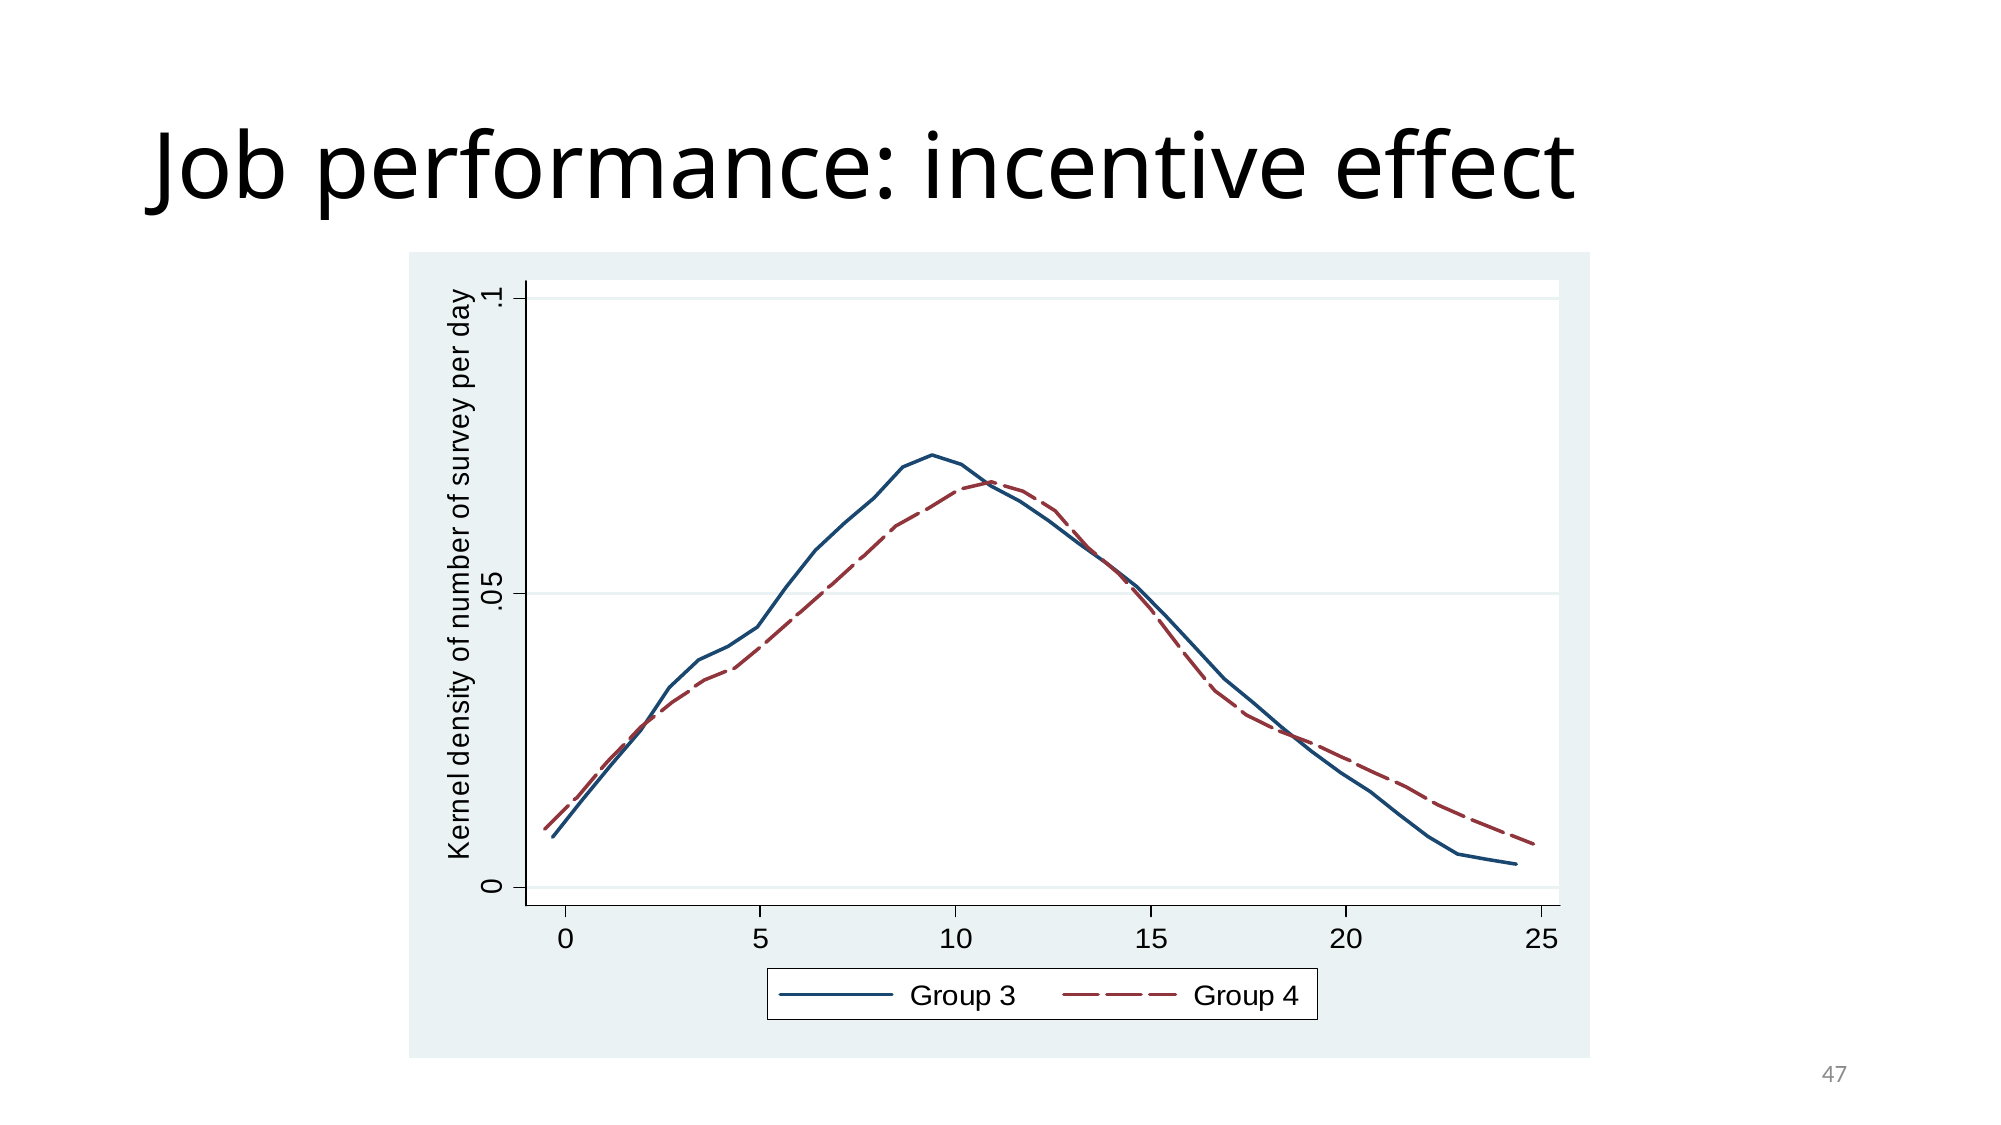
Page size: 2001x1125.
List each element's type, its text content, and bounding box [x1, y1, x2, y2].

picture [409, 251, 1591, 1059]
title Job performance: incentive effect [137, 59, 1863, 278]
slide_number 47 [1412, 1042, 1863, 1103]
